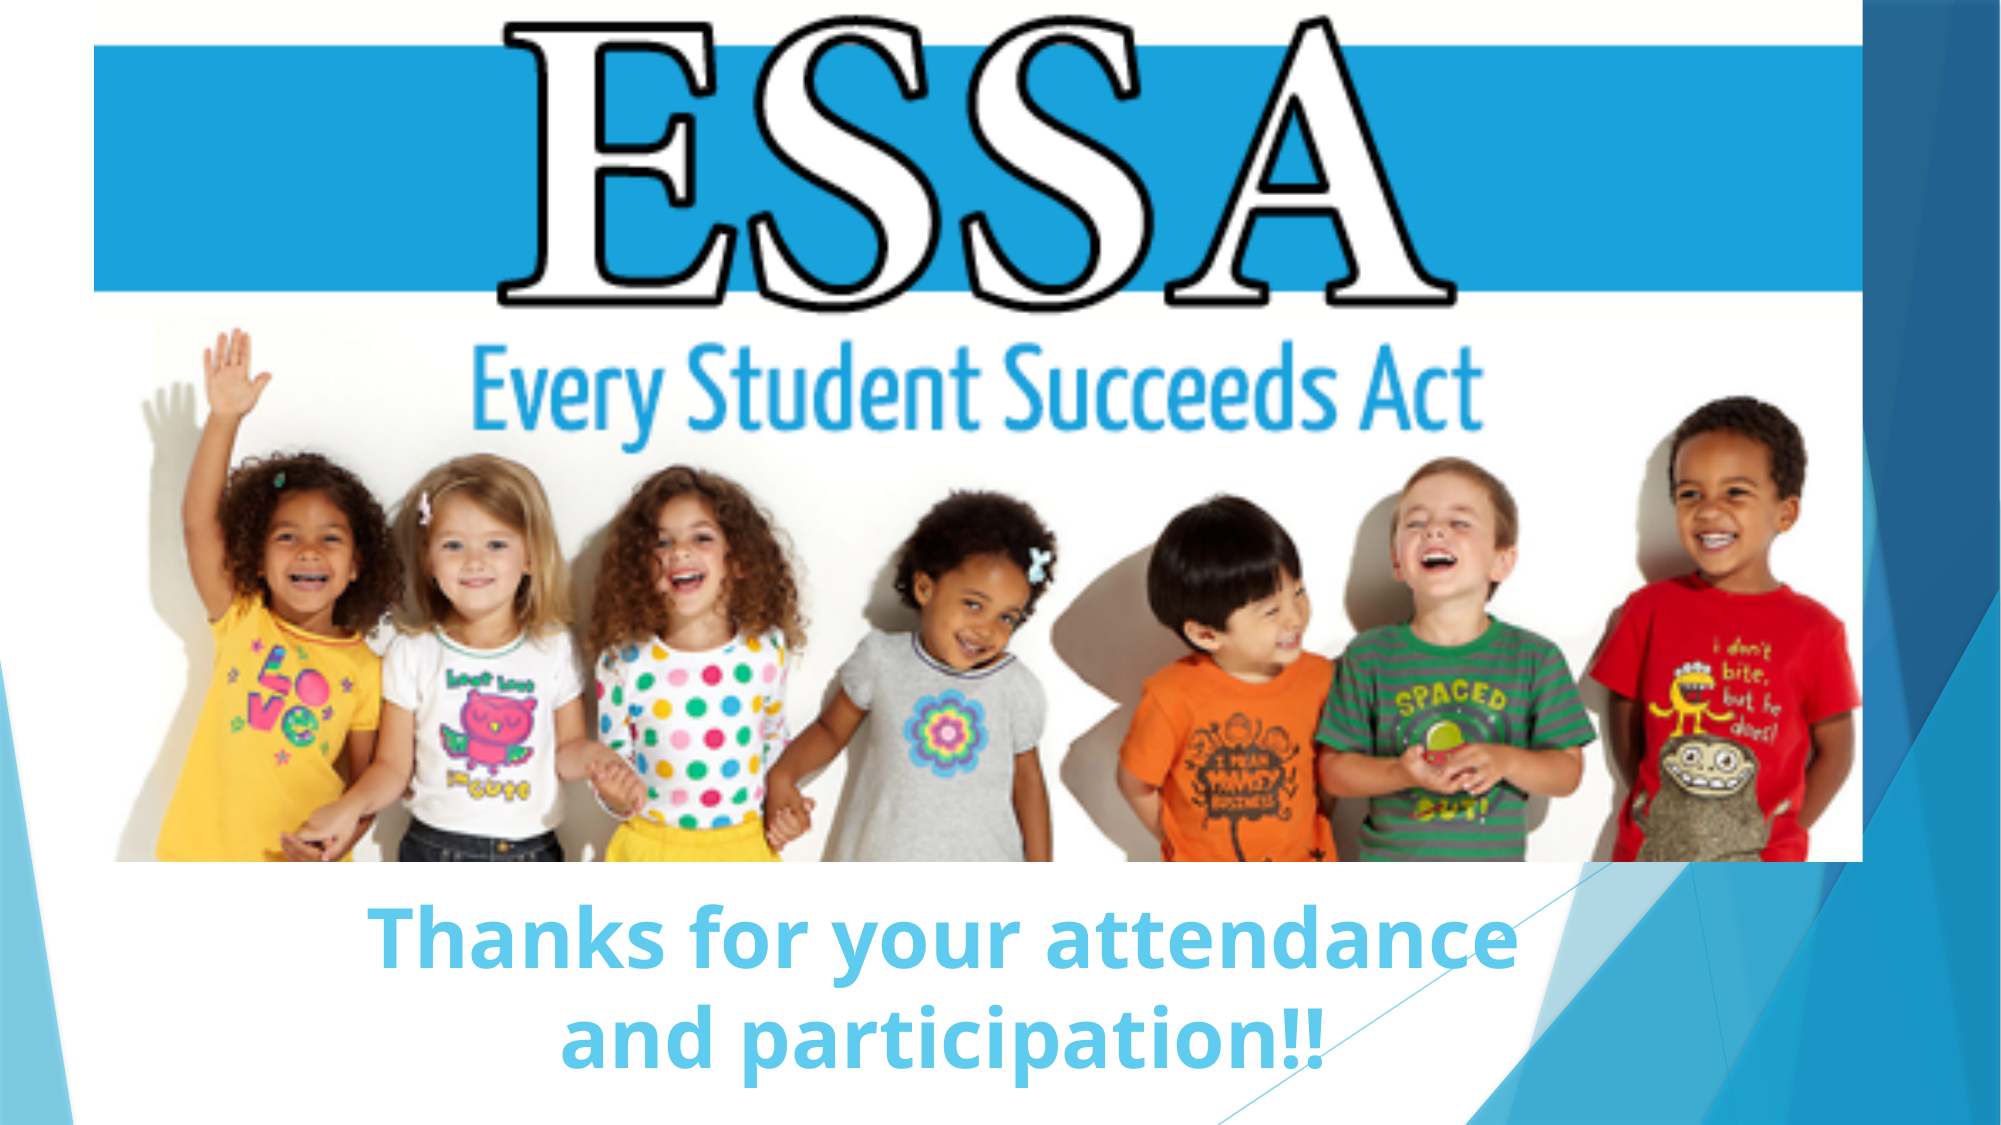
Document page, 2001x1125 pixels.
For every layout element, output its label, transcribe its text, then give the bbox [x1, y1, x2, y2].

picture [93, 0, 1864, 863]
title Thanks for your attendance and participation!! [81, 885, 1807, 1093]
